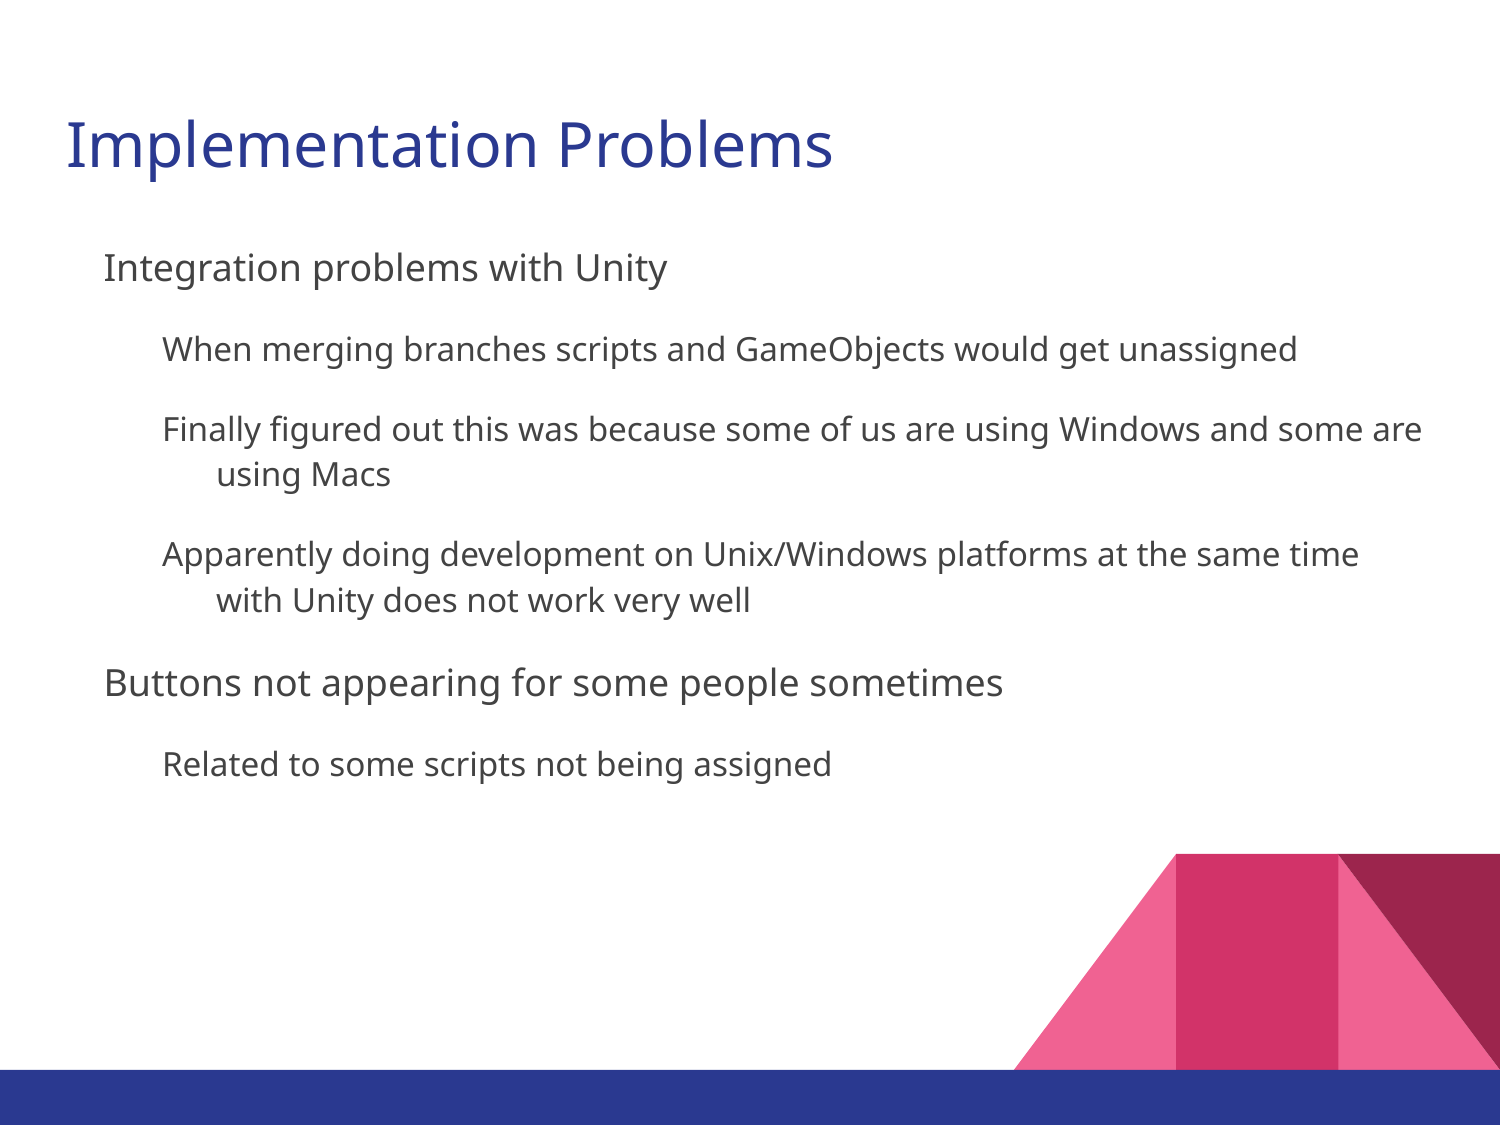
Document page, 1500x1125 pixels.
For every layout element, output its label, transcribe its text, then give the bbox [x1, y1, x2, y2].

title Implementation Problems [51, 89, 1449, 222]
list Integration problems with Unity When merging branches scripts and GameObjects would get unassigned Finally figured out this was because some of us are using Windows and some are using Macs Apparently doing development on Unix/Windows platforms at the same time with Unity does not work very well Buttons not appearing for some people sometimes Related to some scripts not being assigned [51, 222, 1449, 953]
